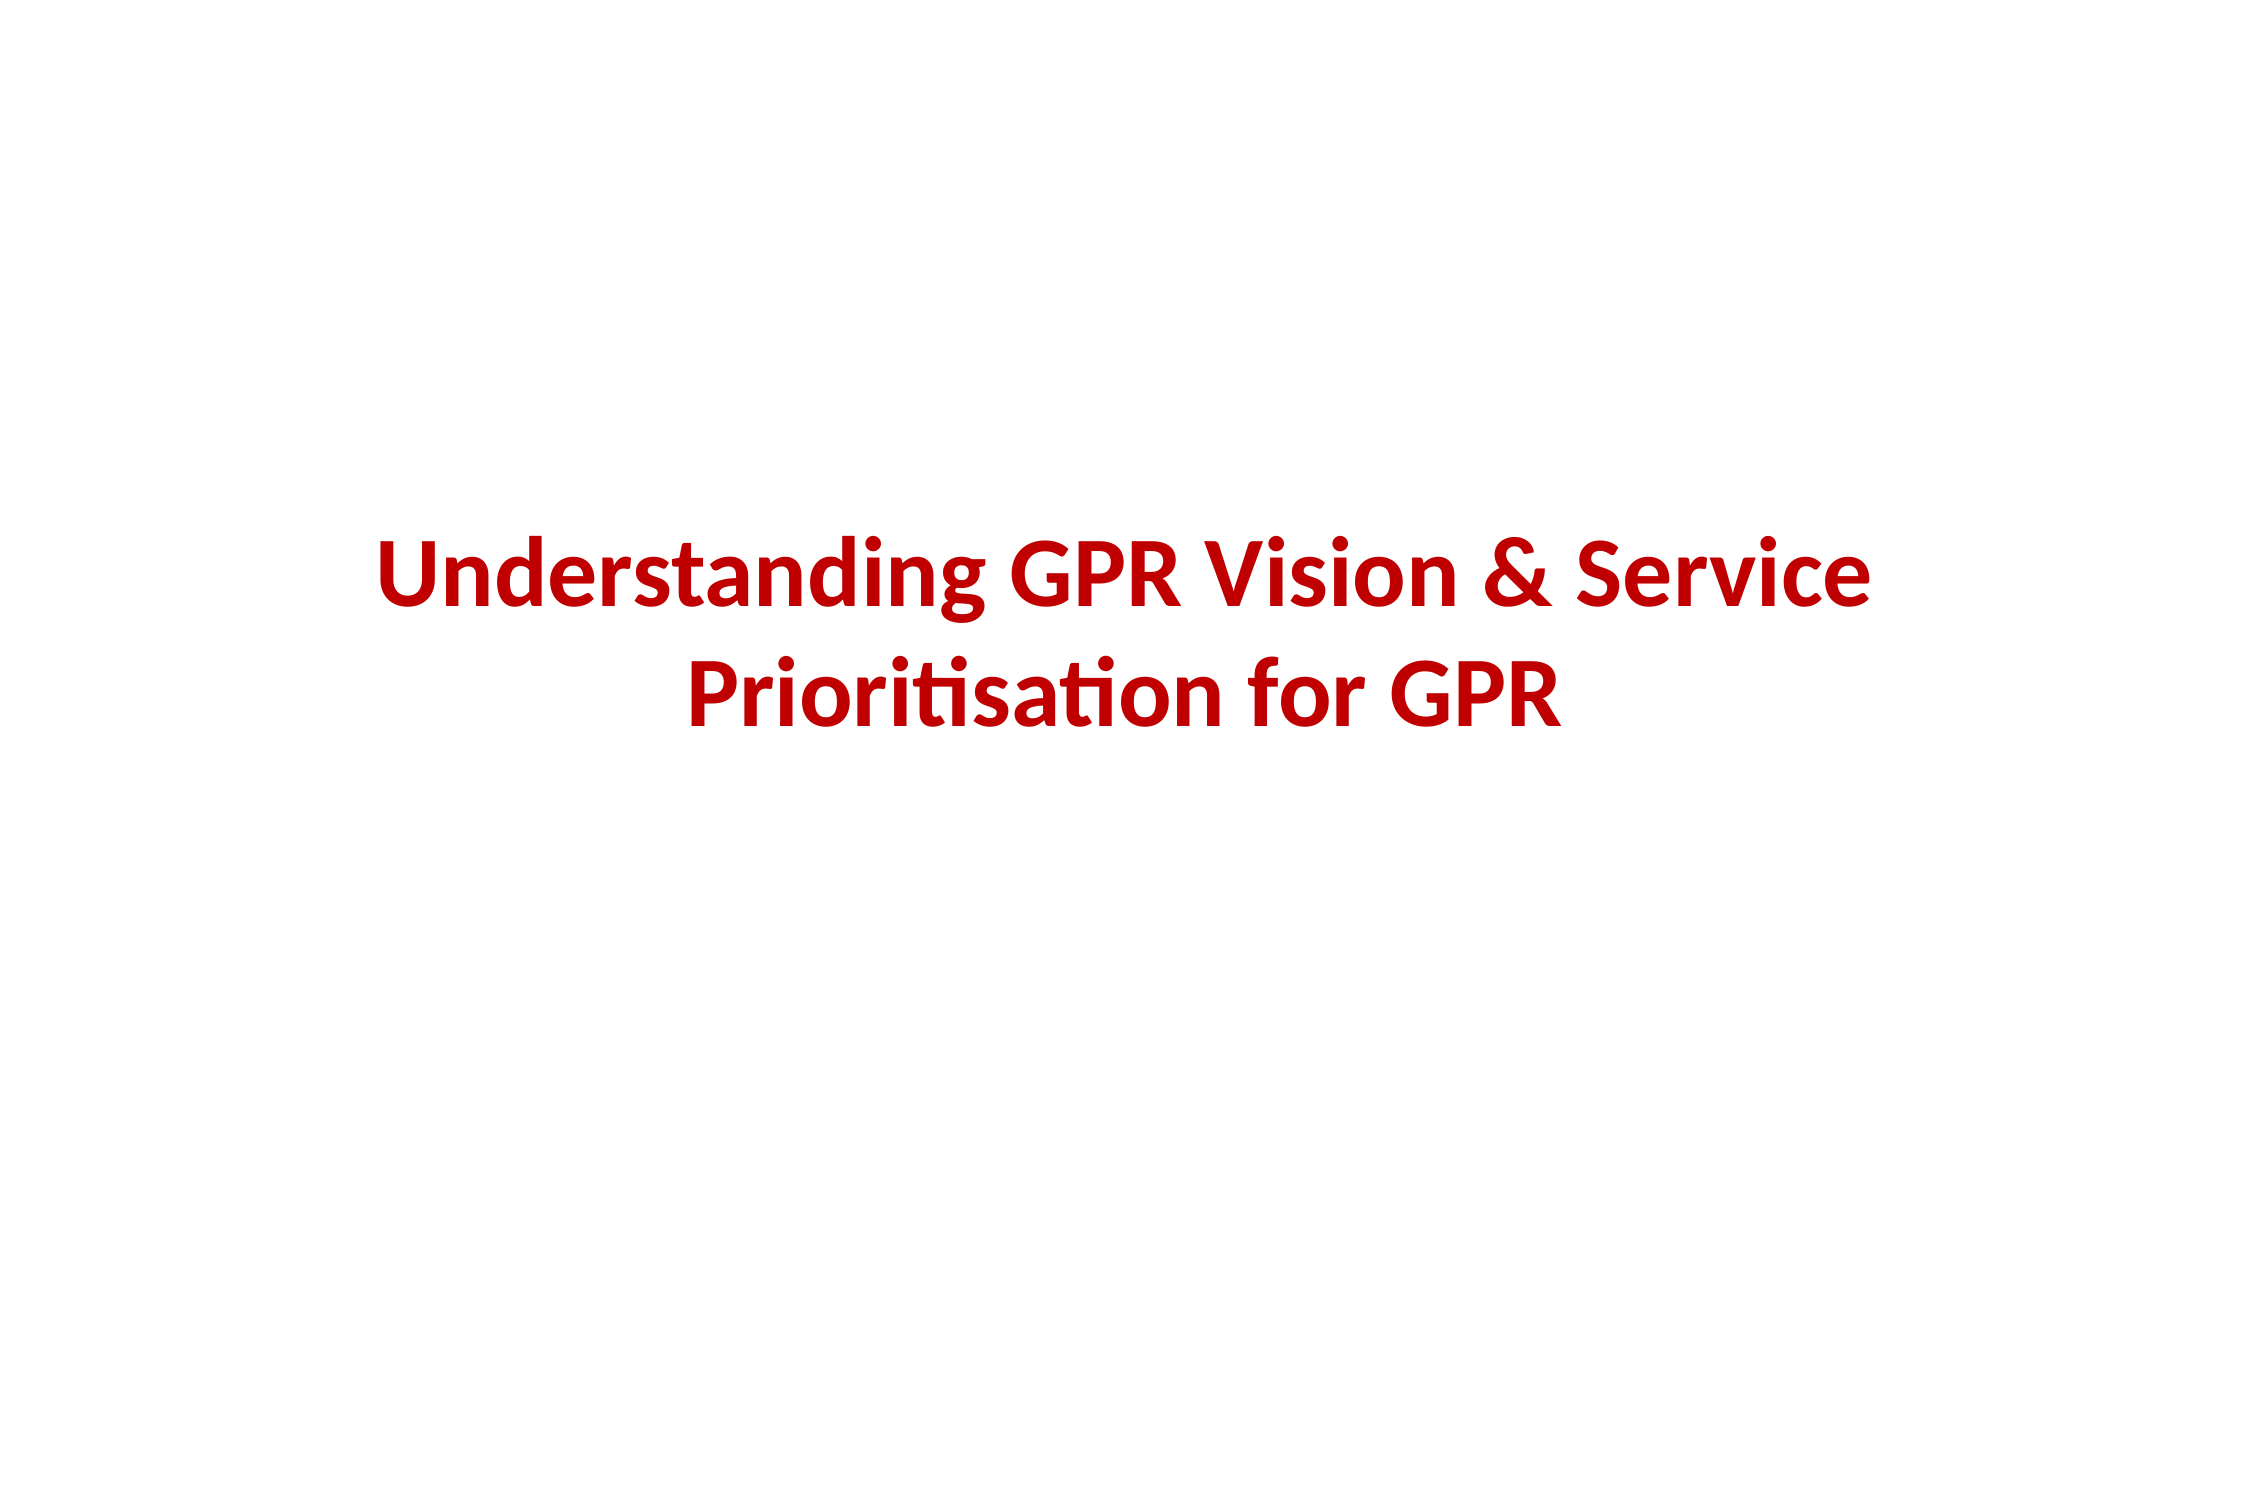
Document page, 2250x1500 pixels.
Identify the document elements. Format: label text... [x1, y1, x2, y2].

title Understanding GPR Vision & Service Prioritisation for GPR [168, 466, 2082, 788]
